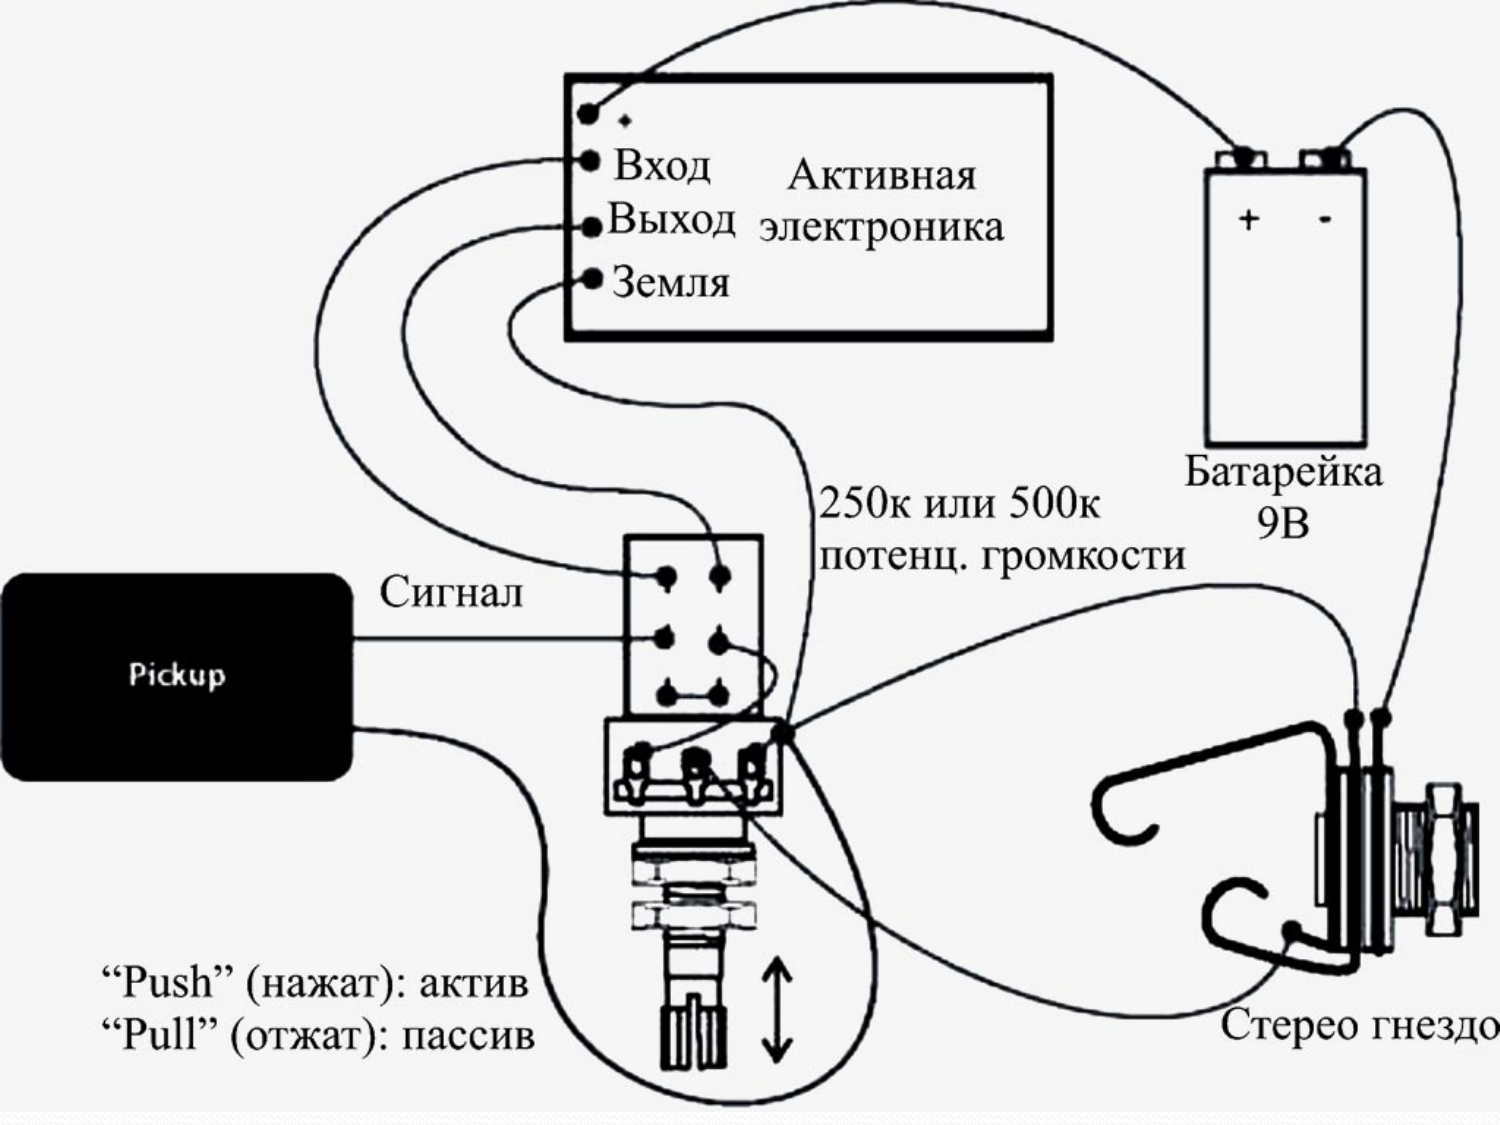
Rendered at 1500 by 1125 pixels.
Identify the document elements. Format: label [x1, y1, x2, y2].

list [0, 0, 1500, 1112]
